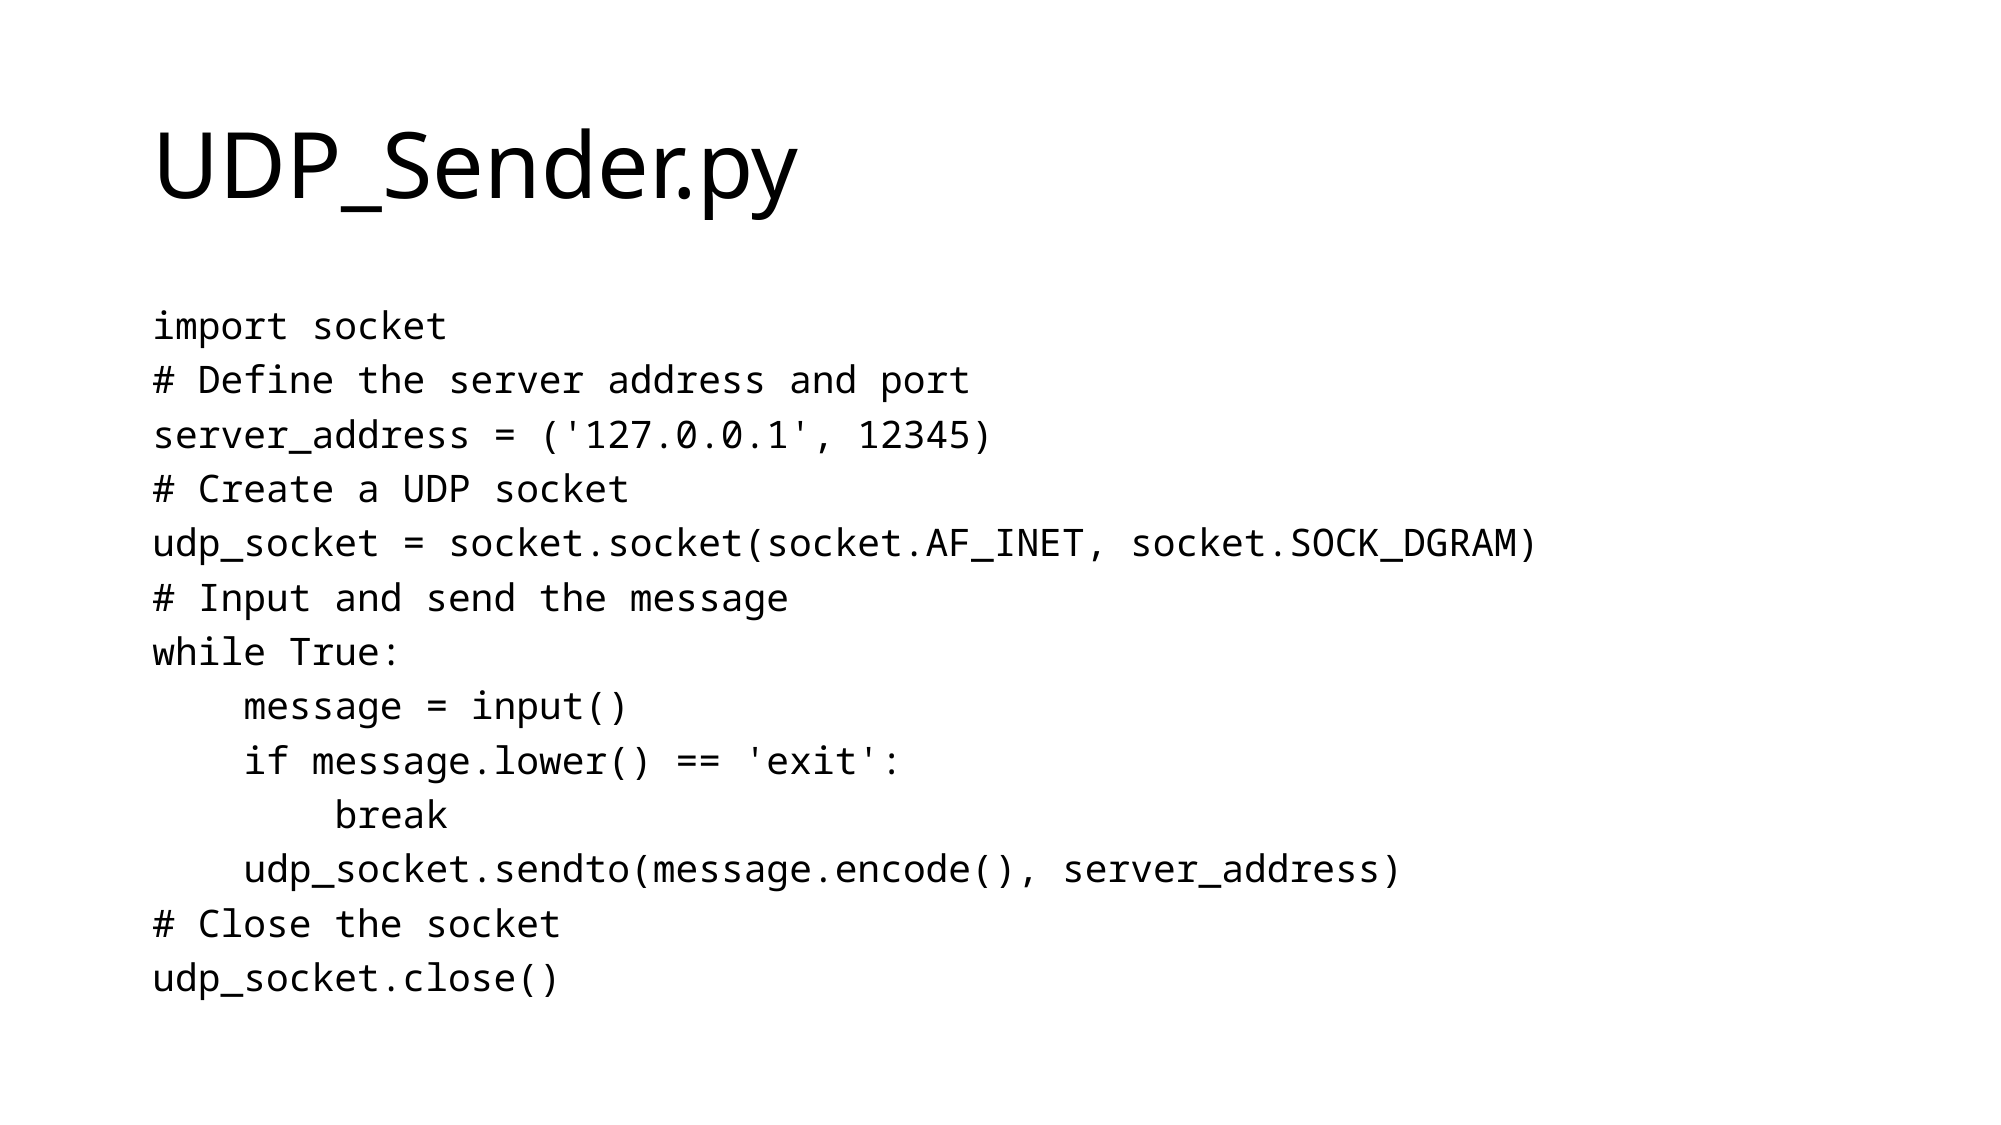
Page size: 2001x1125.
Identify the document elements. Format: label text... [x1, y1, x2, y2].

title UDP_Sender.py [137, 59, 1863, 278]
list import socket # Define the server address and port server_address = ('127.0.0.1', 12345) # Create a UDP socket udp_socket = socket.socket(socket.AF_INET, socket.SOCK_DGRAM) # Input and send the message while True: message = input() if message.lower() == 'exit': break udp_socket.sendto(message.encode(), server_address) # Close the socket udp_socket.close() [137, 299, 1863, 1014]
